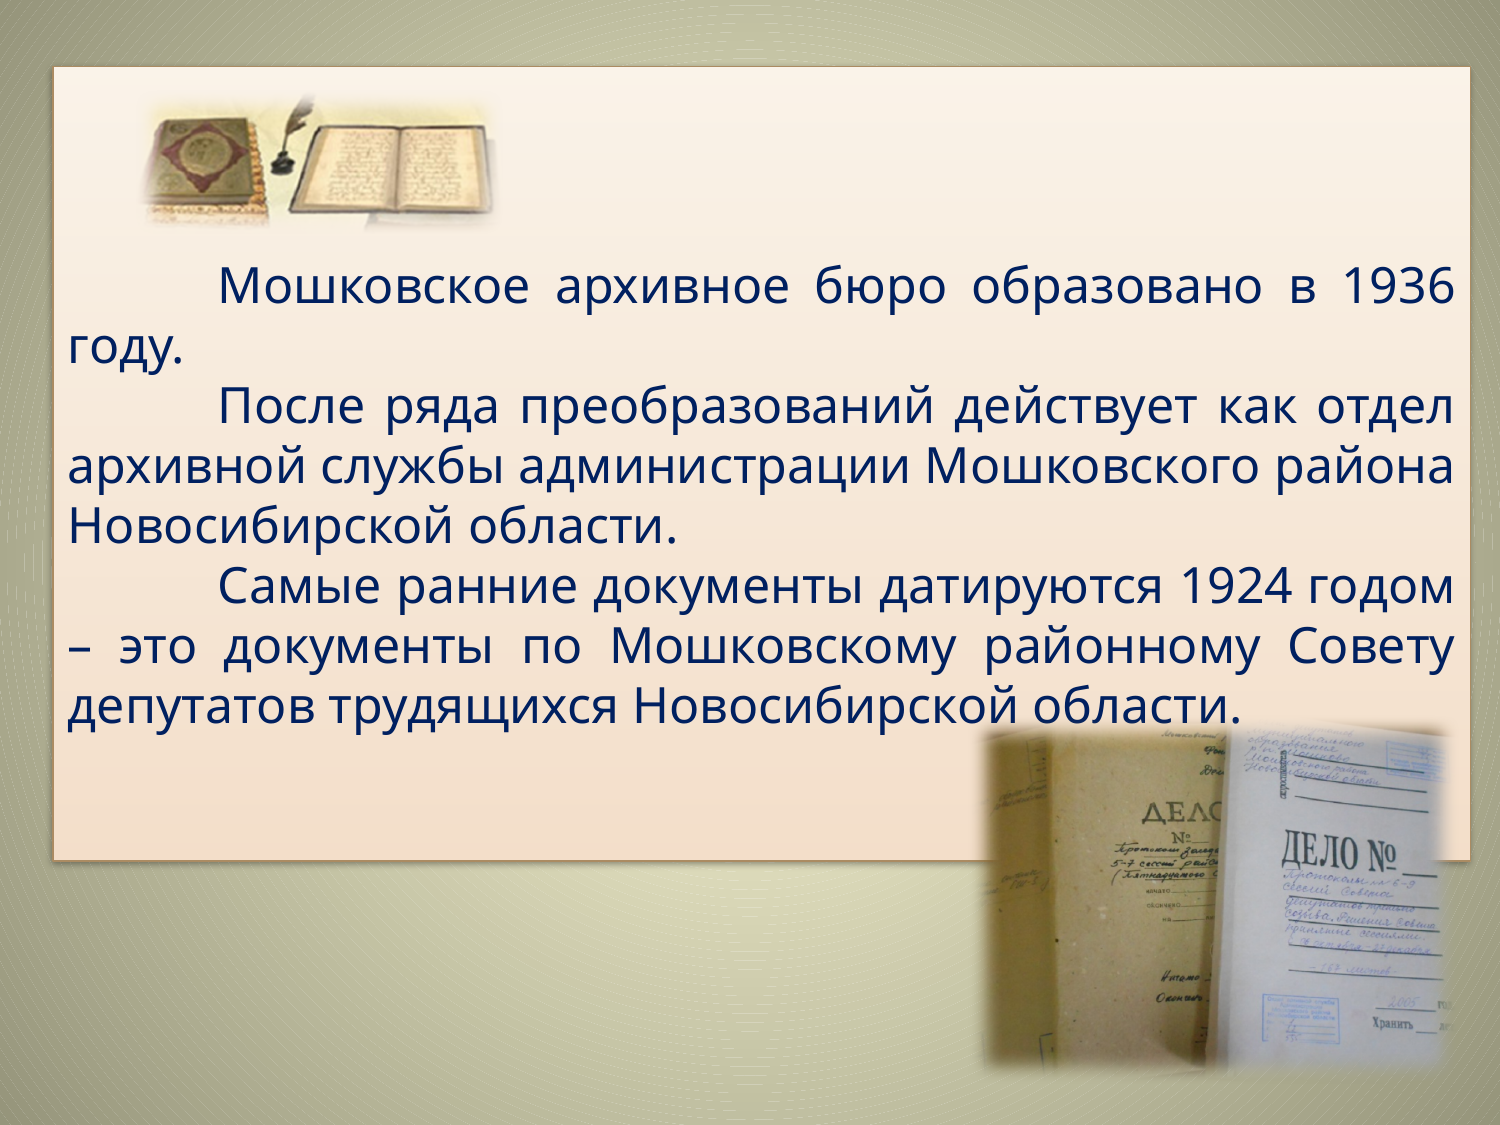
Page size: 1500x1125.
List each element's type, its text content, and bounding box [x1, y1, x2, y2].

text_box Мошковское архивное бюро образовано в 1936 году. После ряда преобразований действует как отдел архивной службы администрации Мошковского района Новосибирской области. Самые ранние документы датируются 1924 годом – это документы по Мошковскому районному Совету депутатов трудящихся Новосибирской области. [52, 66, 1471, 862]
picture [135, 89, 503, 236]
picture [967, 715, 1459, 1085]
